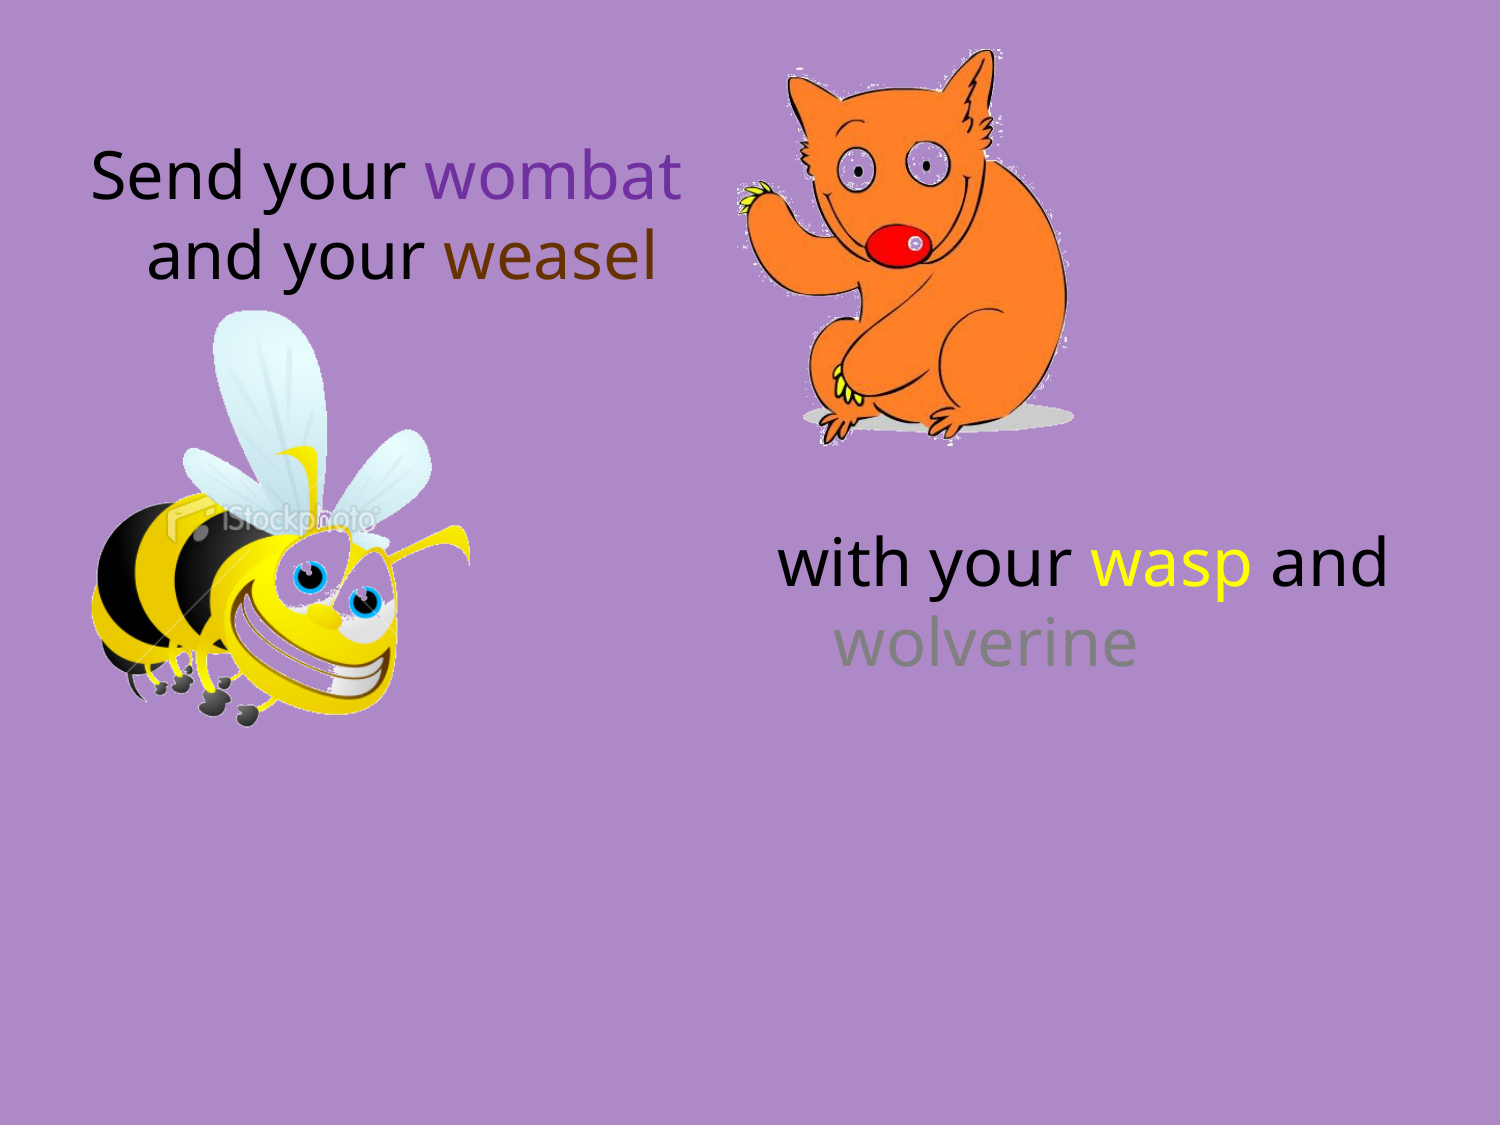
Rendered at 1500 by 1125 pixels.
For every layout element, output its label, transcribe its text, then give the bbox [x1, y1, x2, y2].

picture [62, 299, 501, 738]
list Send your wombat and your weasel [75, 125, 732, 363]
picture [737, 49, 1076, 446]
list with your wasp and wolverine [762, 512, 1425, 700]
